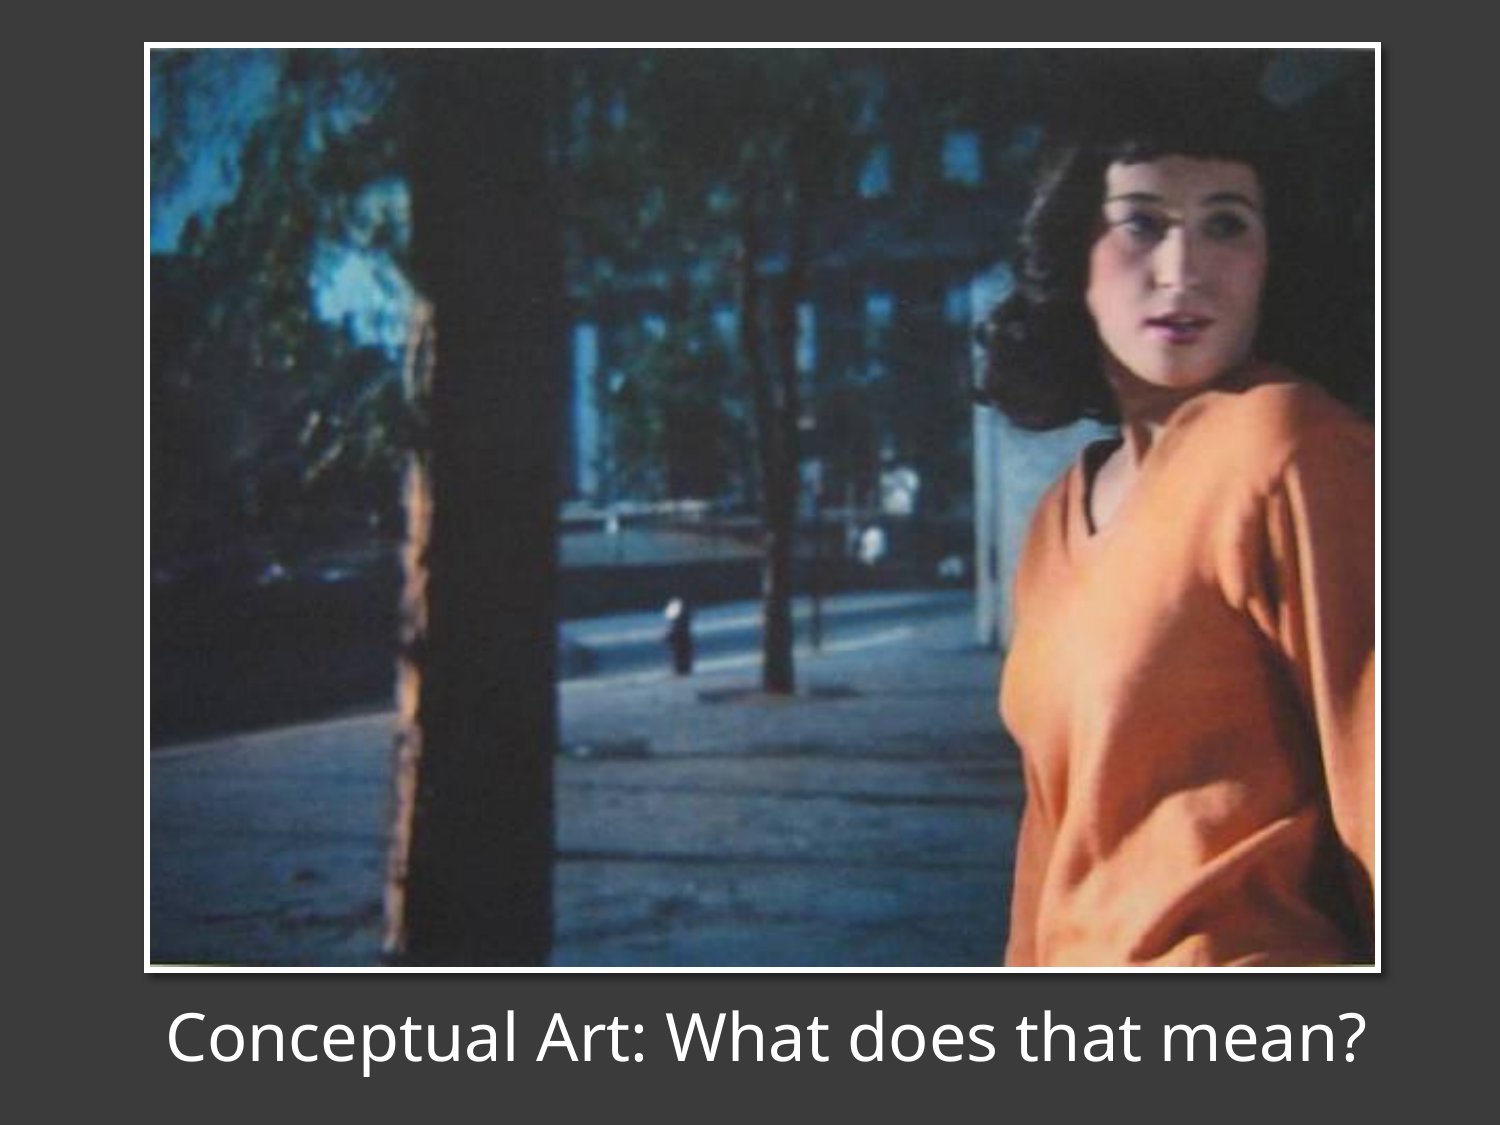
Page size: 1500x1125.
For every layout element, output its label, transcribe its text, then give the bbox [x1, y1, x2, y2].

list Conceptual Art: What does that mean? [149, 987, 1376, 1051]
picture [149, 47, 1376, 968]
